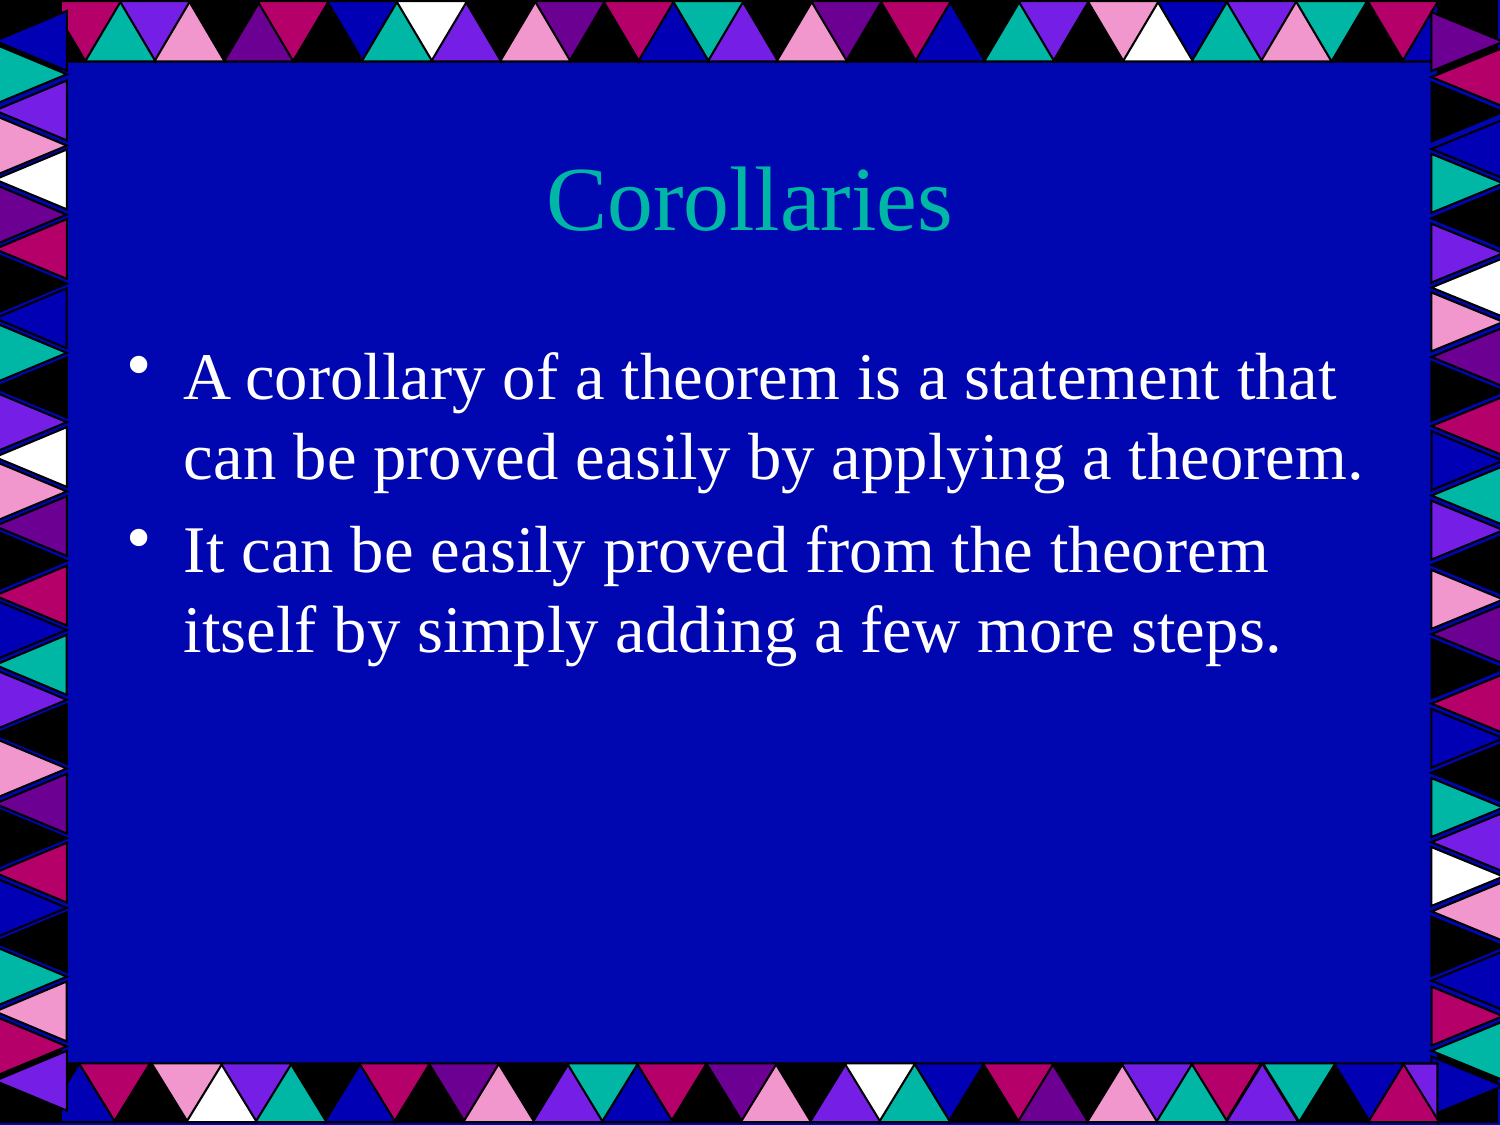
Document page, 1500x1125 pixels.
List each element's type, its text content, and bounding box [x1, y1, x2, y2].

title Corollaries [112, 99, 1388, 288]
list A corollary of a theorem is a statement that can be proved easily by applying a theorem. It can be easily proved from the theorem itself by simply adding a few more steps. [112, 324, 1388, 1001]
